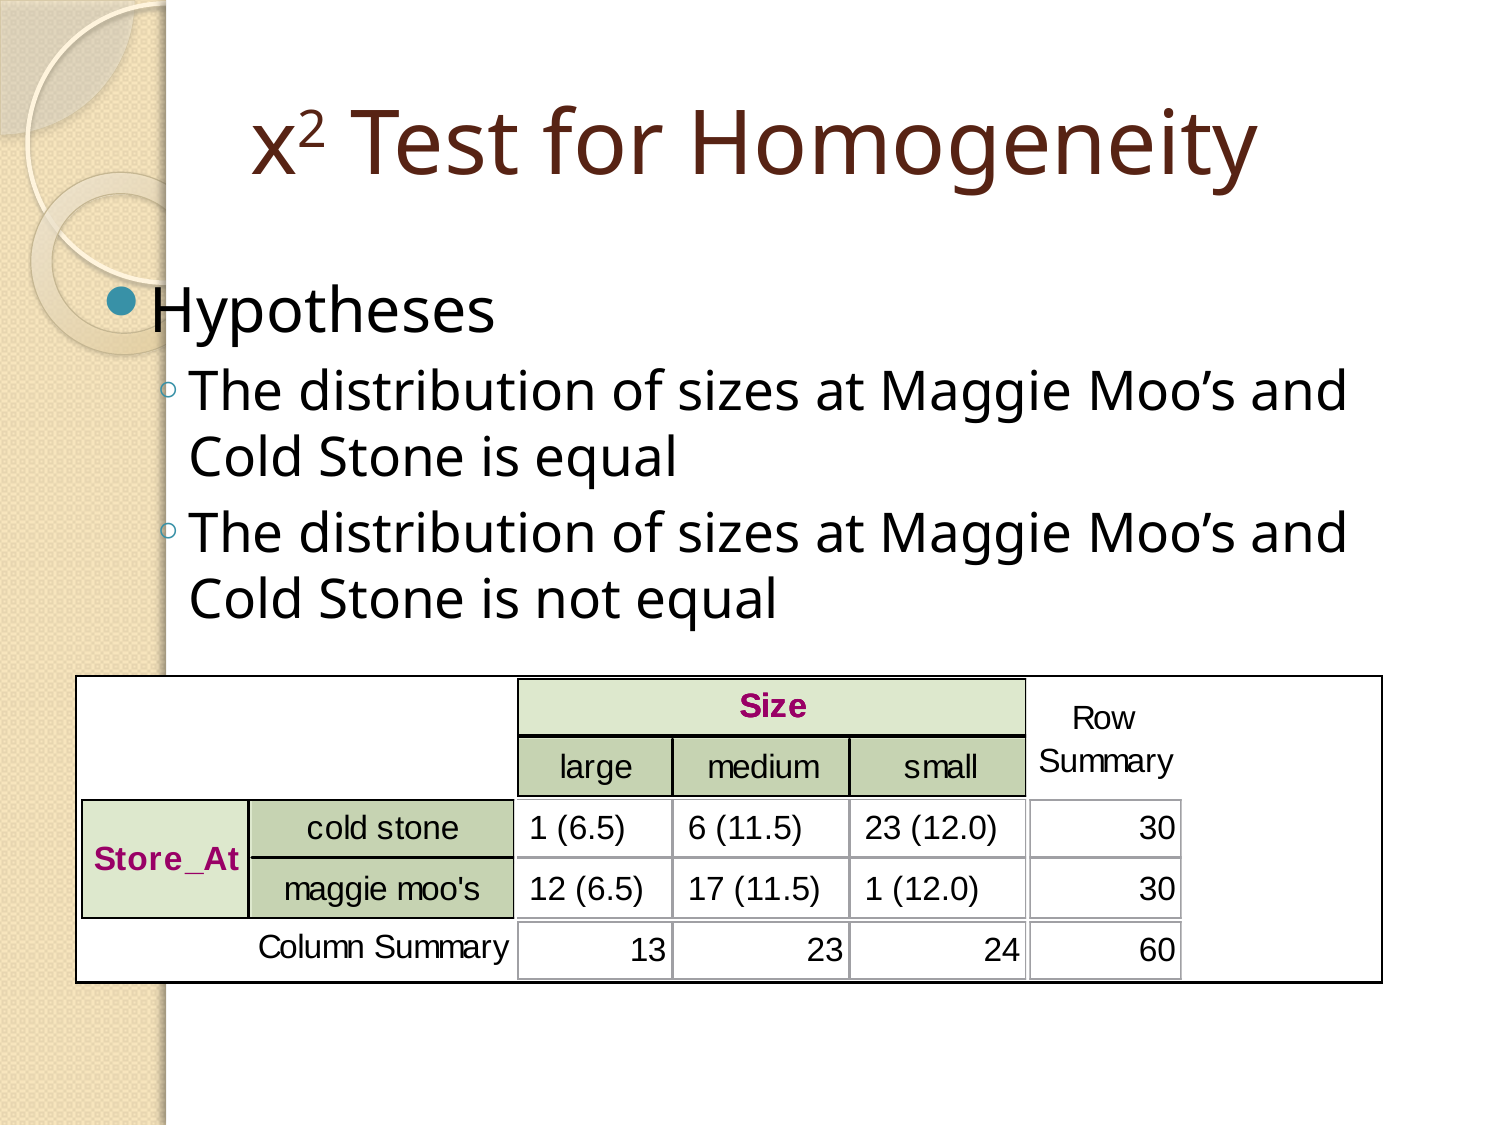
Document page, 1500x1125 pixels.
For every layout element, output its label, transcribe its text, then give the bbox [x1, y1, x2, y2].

picture [74, 674, 1387, 984]
title x2 Test for Homogeneity [235, 45, 1466, 233]
list Hypotheses The distribution of sizes at Maggie Moo’s and Cold Stone is equal The distribution of sizes at Maggie Moo’s and Cold Stone is not equal [74, 262, 1426, 638]
